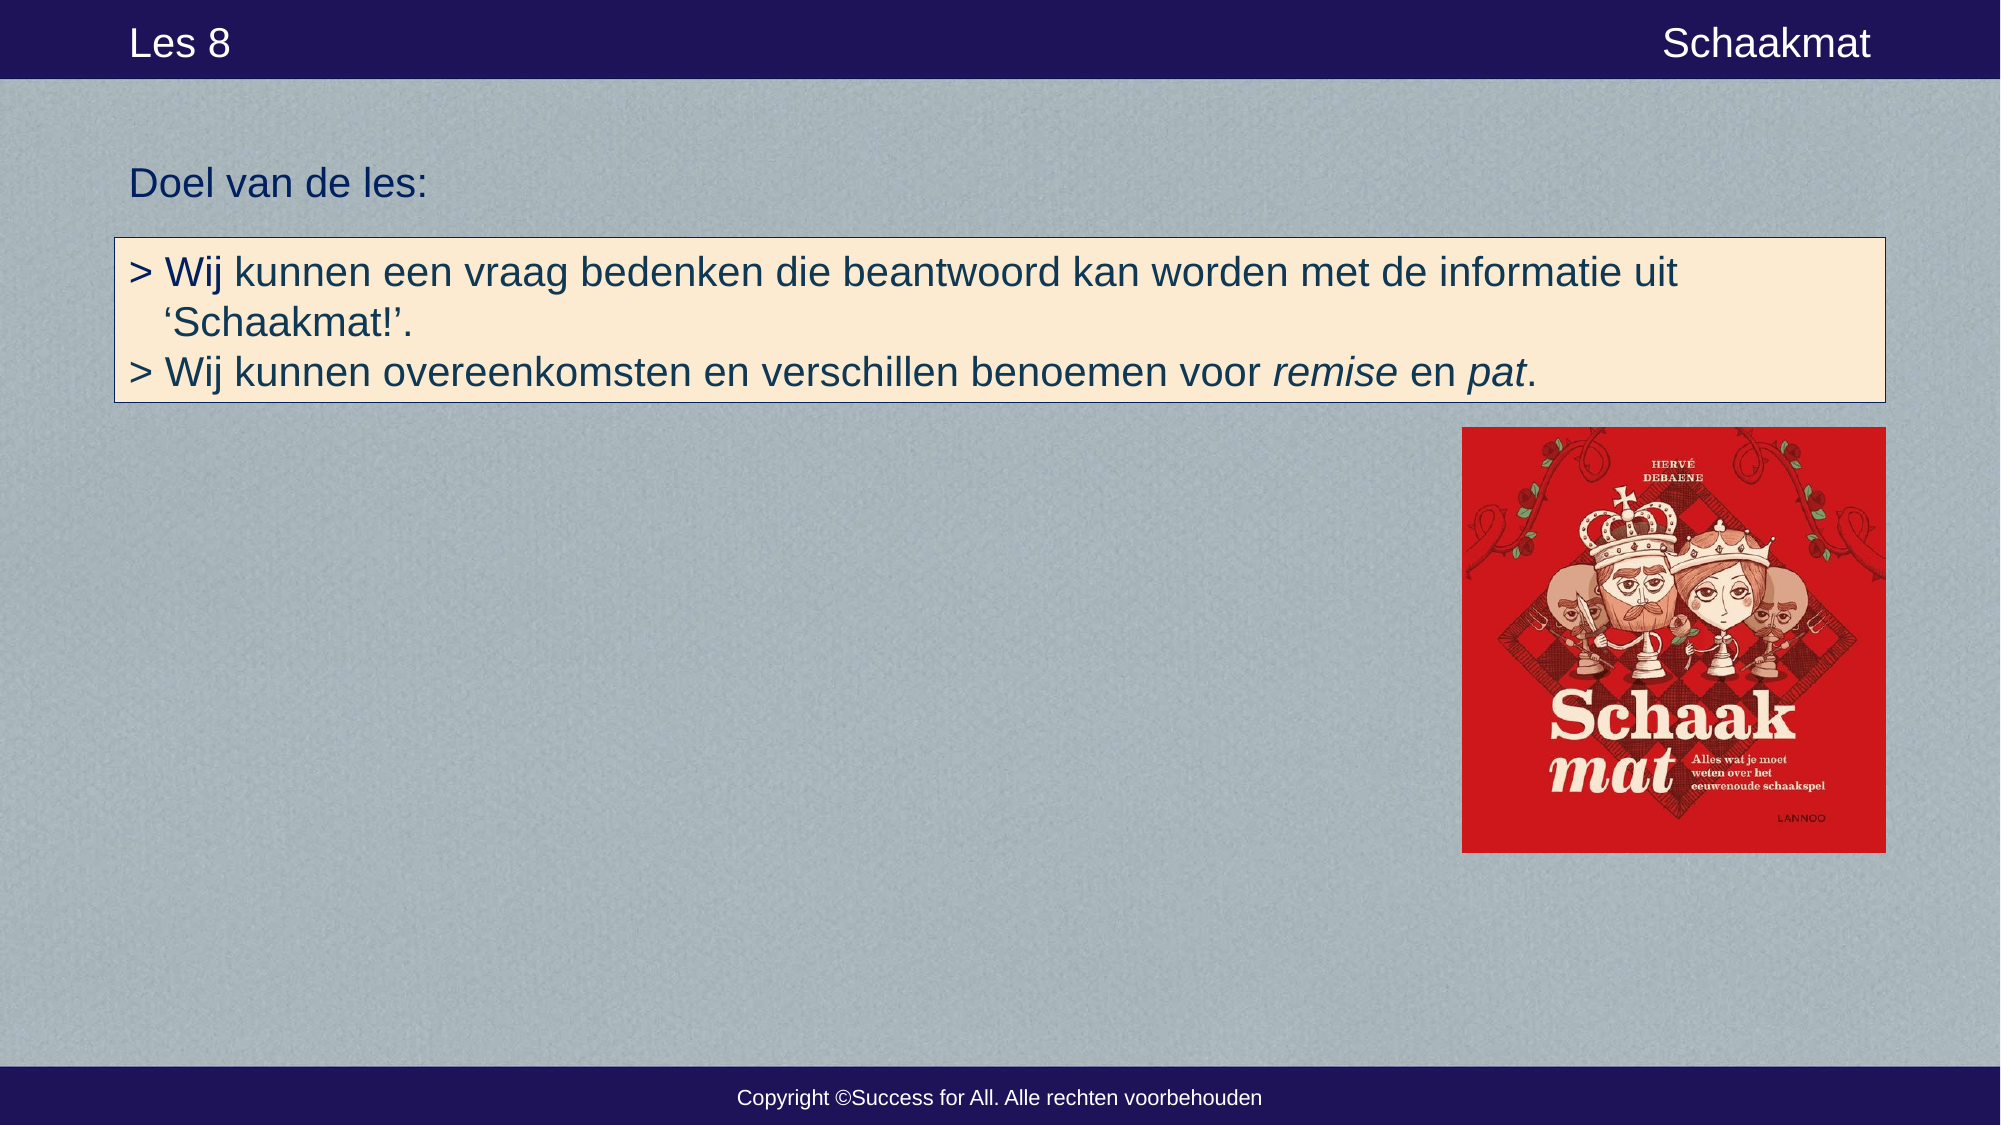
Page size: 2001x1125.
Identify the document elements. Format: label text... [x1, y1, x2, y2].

text_box > Wij kunnen een vraag bedenken die beantwoord kan worden met de informatie uit ‘Schaakmat!’. > Wij kunnen overeenkomsten en verschillen benoemen voor remise en pat. [114, 237, 1886, 403]
text_box Doel van de les: [113, 148, 1635, 214]
text_box Schaakmat [999, 8, 1886, 73]
text_box Copyright ©Success for All. Alle rechten voorbehouden [0, 1076, 2000, 1125]
text_box Les 8 [114, 8, 354, 73]
picture [0, 0, 2001, 1125]
